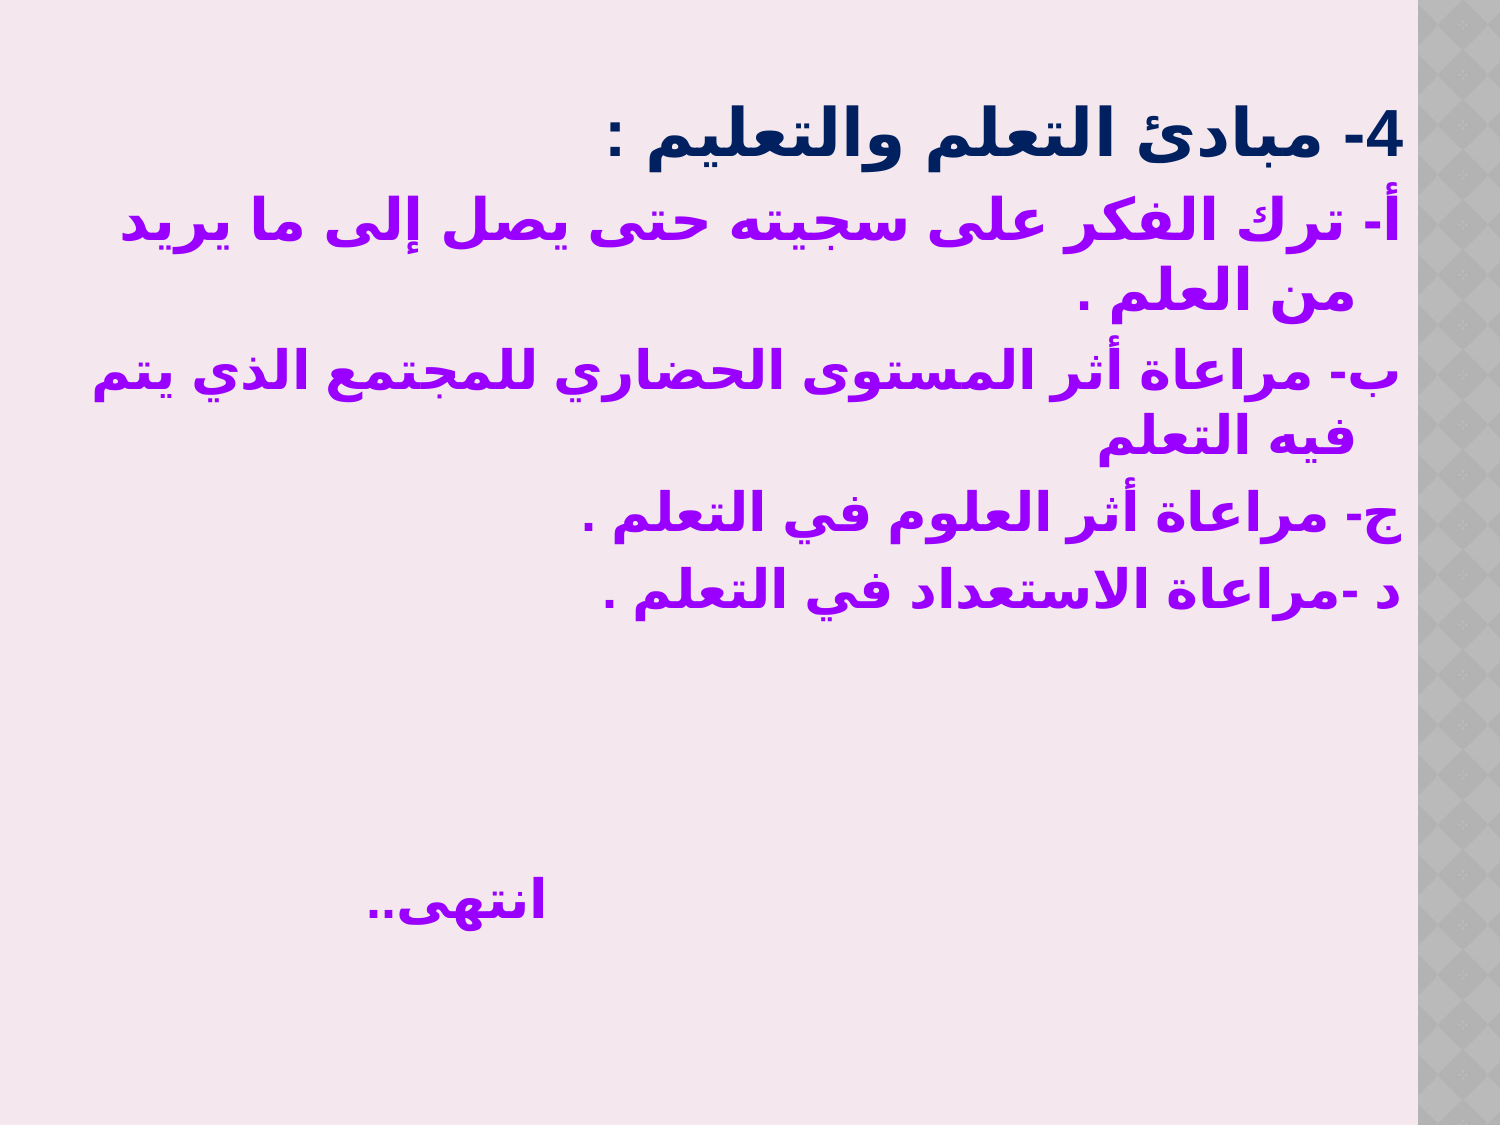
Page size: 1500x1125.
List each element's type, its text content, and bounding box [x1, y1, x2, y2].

list 4- مبادئ التعلم والتعليم : أ- ترك الفكر على سجيته حتى يصل إلى ما يريد من العلم . ب- مراعاة أثر المستوى الحضاري للمجتمع الذي يتم فيه التعلم ج- مراعاة أثر العلوم في التعلم . د -مراعاة الاستعداد في التعلم . انتهى.. [0, 0, 1419, 1125]
